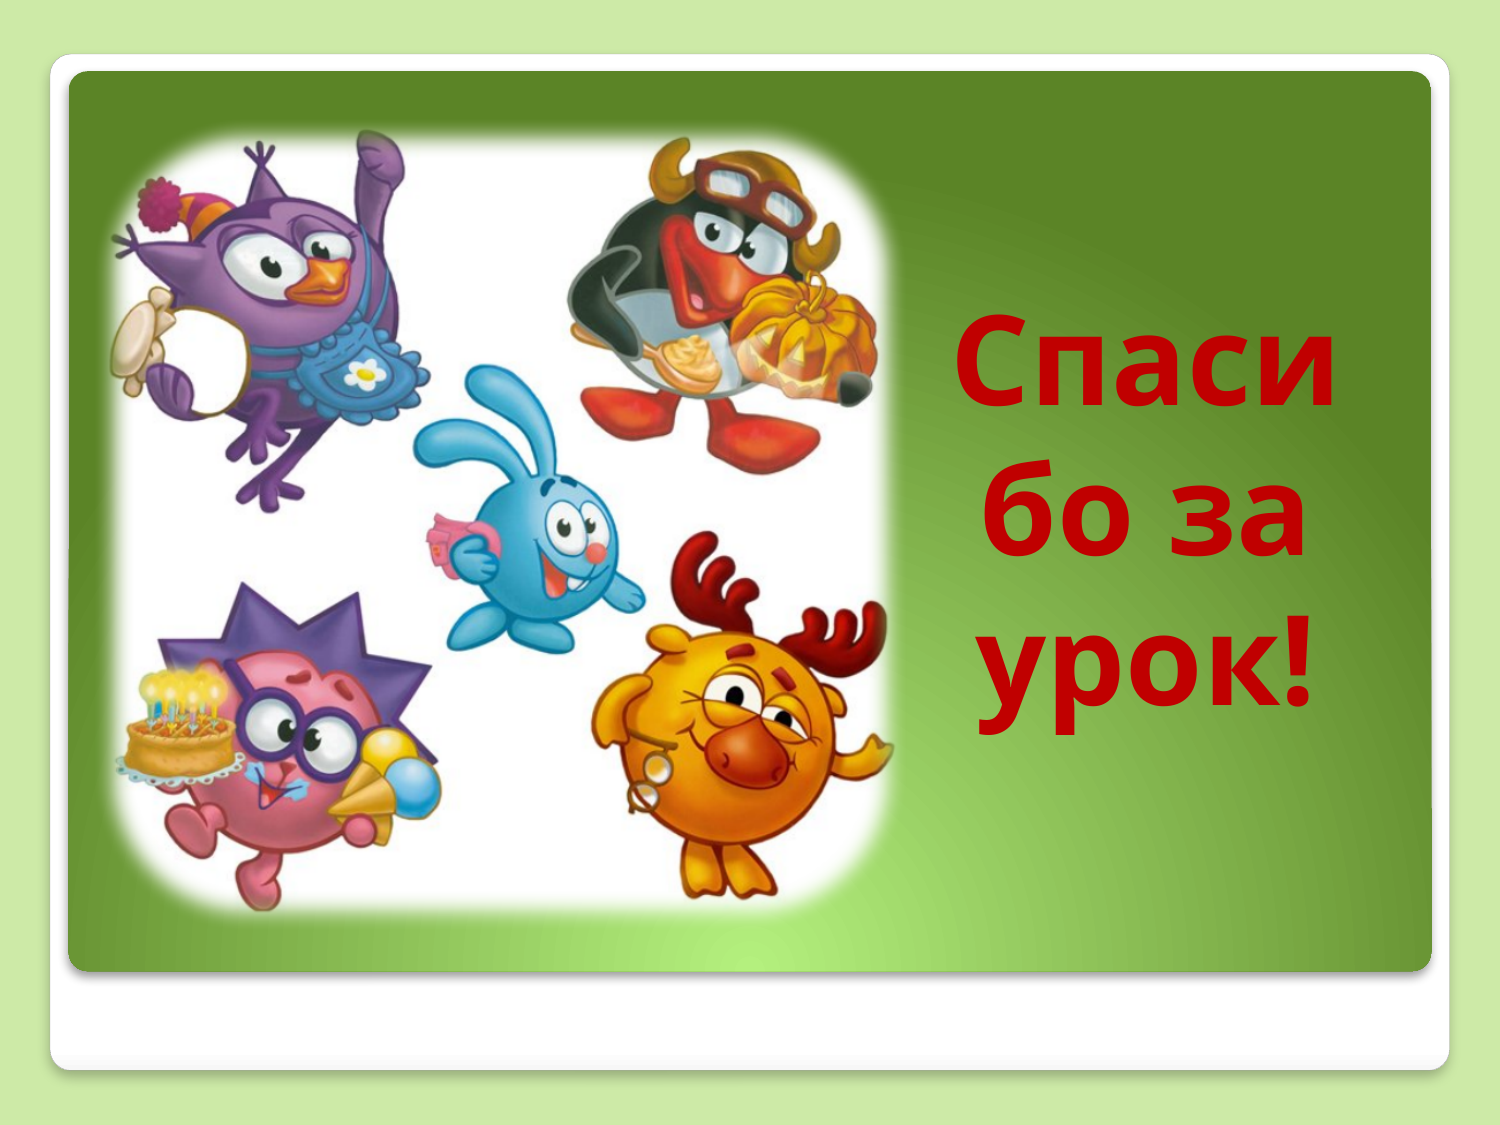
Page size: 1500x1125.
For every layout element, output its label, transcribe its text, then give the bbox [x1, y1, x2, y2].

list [93, 116, 909, 932]
title Спасибо за урок! [902, 105, 1390, 739]
